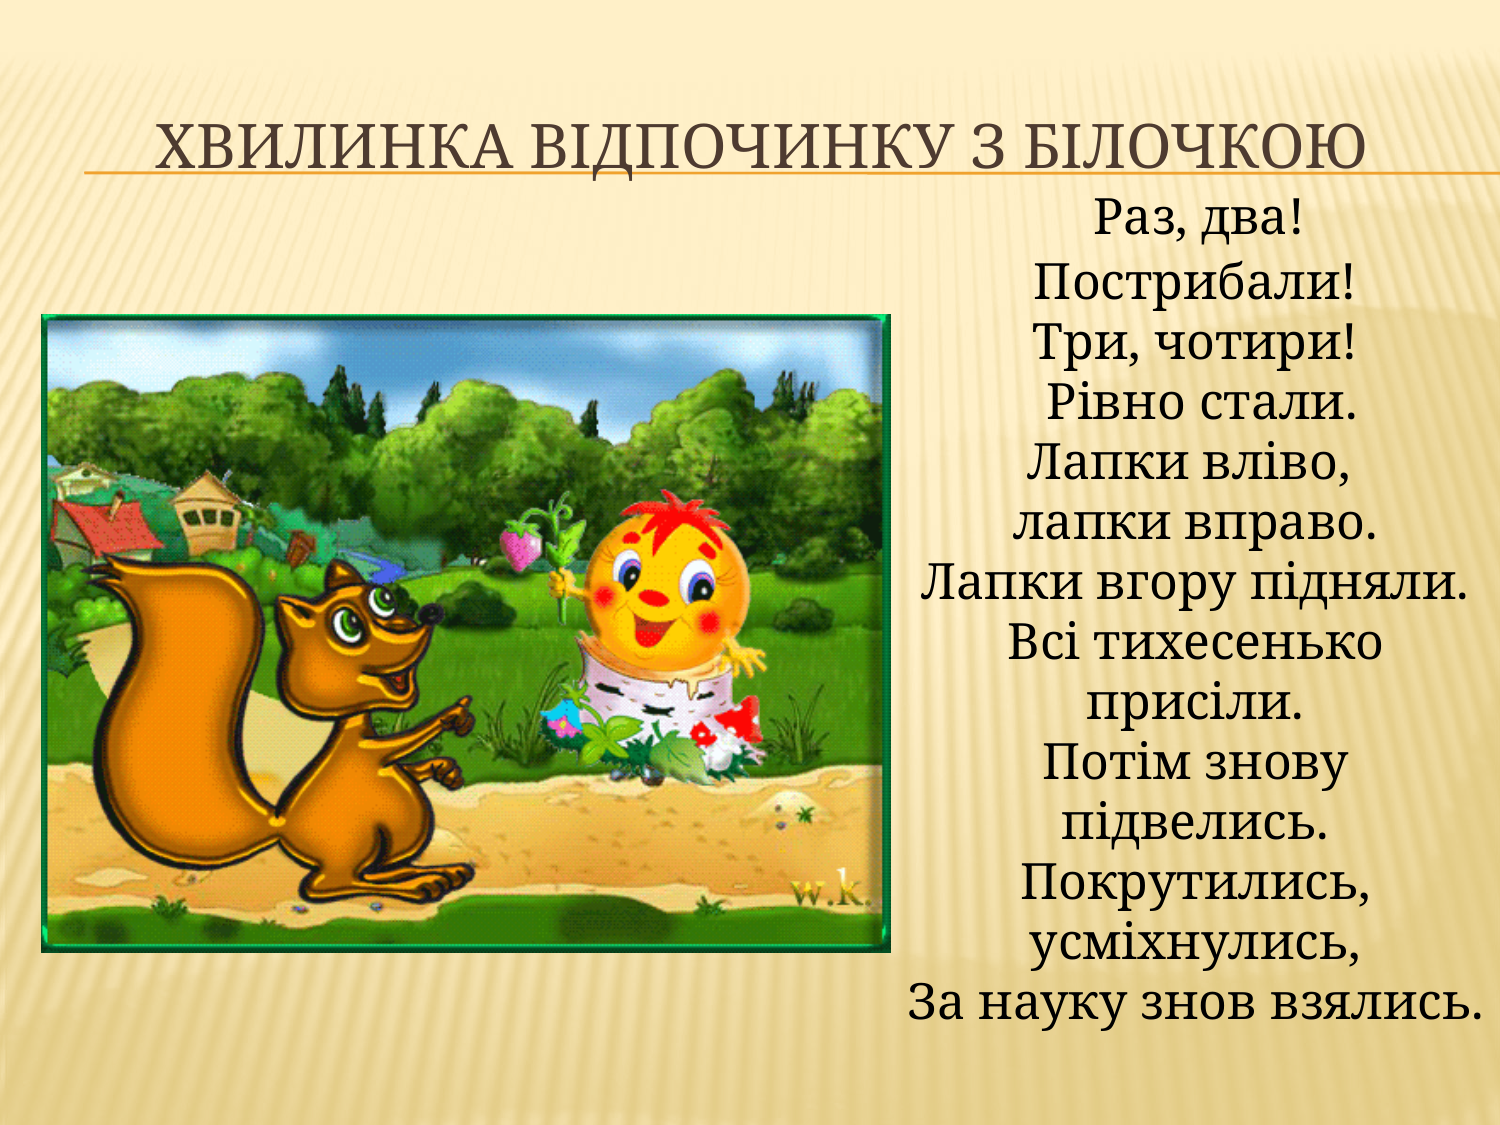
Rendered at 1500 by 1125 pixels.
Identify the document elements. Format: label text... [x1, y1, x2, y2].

picture [40, 314, 891, 953]
text_box Раз, два! Пострибали! Три, чотири! Рівно стали. Лапки вліво, лапки вправо. Лапки вгору підняли. Всі тихесенько присіли. Потім знову підвелись. Покрутились, усміхнулись, За науку знов взялись. [891, 151, 1500, 1037]
title хвилинка відпочинку з білочкою [50, 75, 1475, 213]
